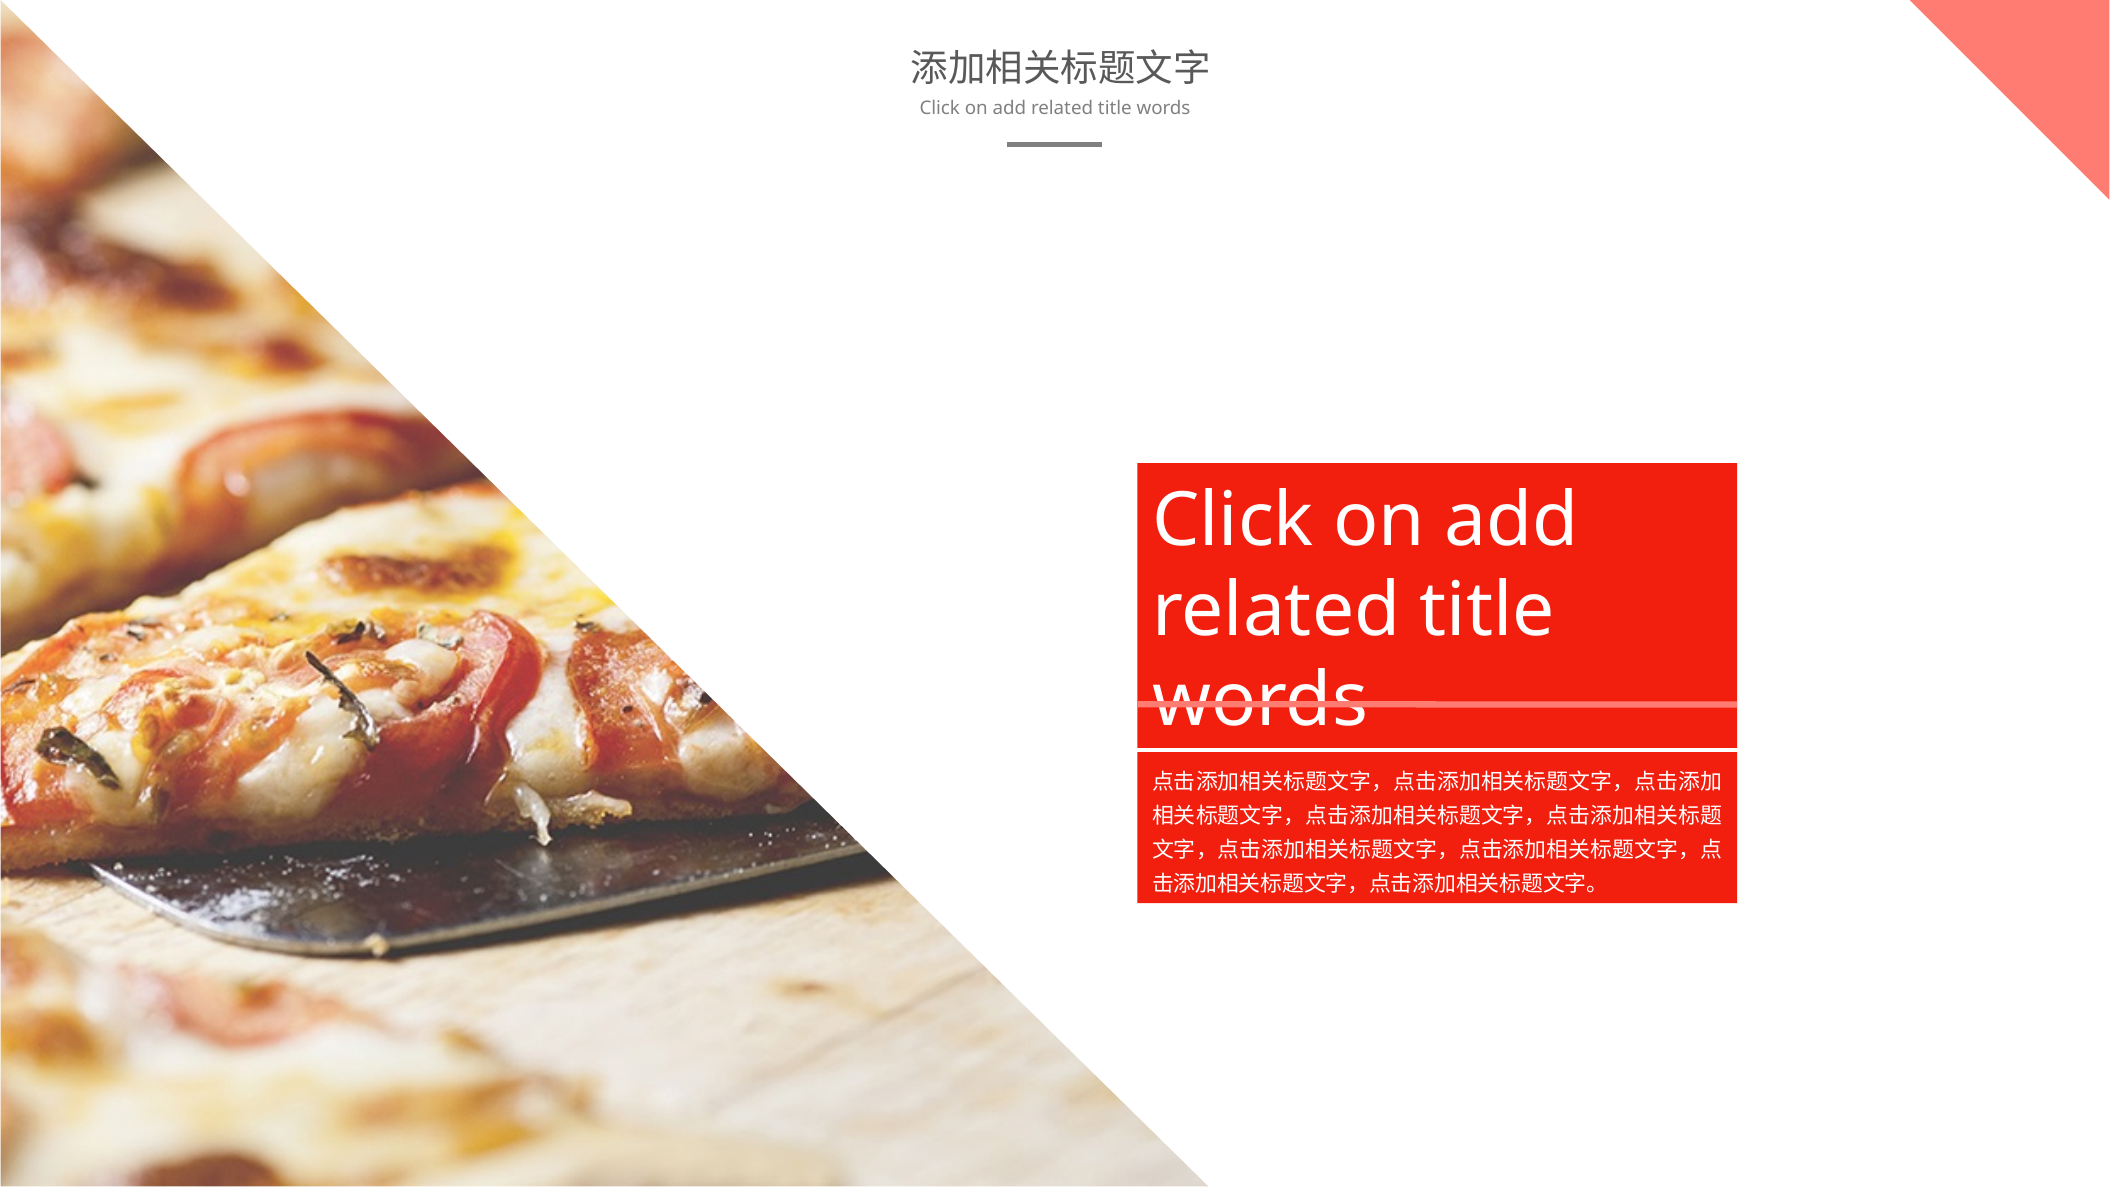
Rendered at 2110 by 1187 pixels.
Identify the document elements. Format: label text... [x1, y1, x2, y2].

text_box Click on add related title words [1137, 463, 1738, 704]
text_box 点击添加相关标题文字，点击添加相关标题文字，点击添加相关标题文字，点击添加相关标题文字，点击添加相关标题文字，点击添加相关标题文字，点击添加相关标题文字，点击添加相关标题文字，点击添加相关标题文字。 [1137, 752, 1738, 904]
text_box 添加相关标题文字 [877, 37, 1245, 95]
text_box Click on add related title words [877, 89, 1232, 124]
text_box [0, 0, 1209, 1187]
text_box Click on add related title words [1137, 705, 1738, 748]
text_box [1909, 0, 2110, 201]
